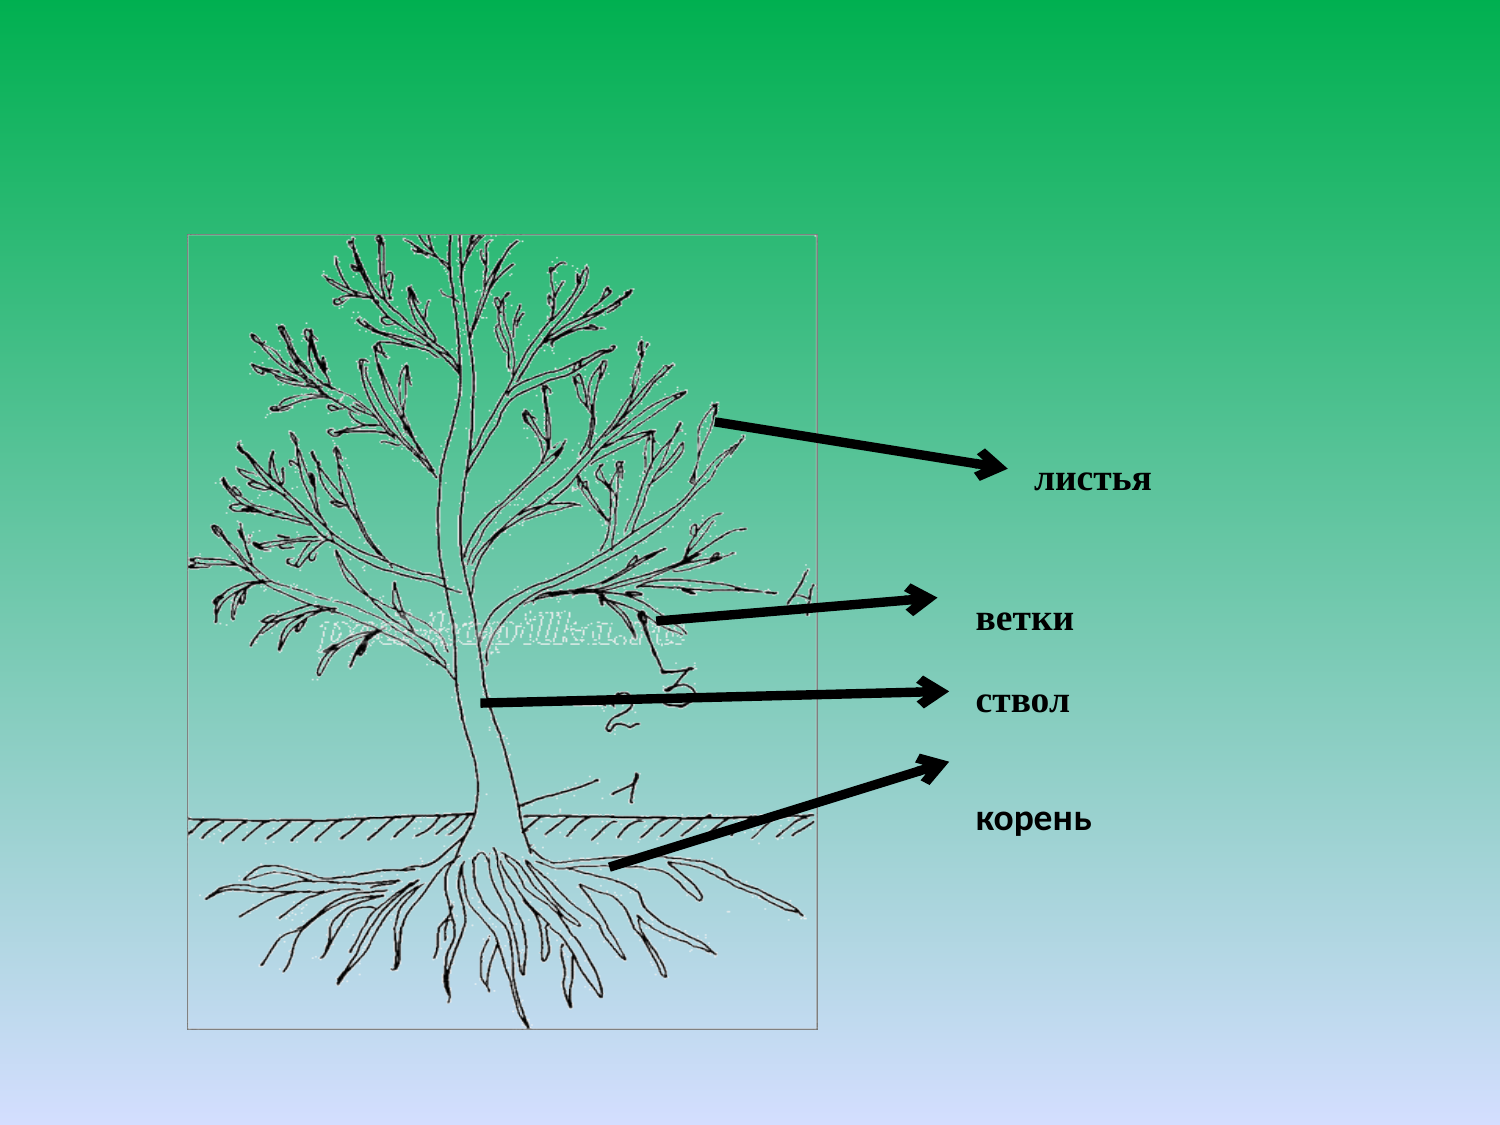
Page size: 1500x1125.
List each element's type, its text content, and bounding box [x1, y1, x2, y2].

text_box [480, 691, 950, 704]
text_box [714, 421, 1009, 469]
text_box корень [960, 785, 1196, 845]
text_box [655, 597, 938, 622]
text_box ствол [960, 667, 1114, 728]
picture [187, 234, 818, 1030]
text_box ветки [960, 585, 1126, 646]
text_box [609, 761, 950, 868]
text_box листья [1019, 445, 1243, 505]
